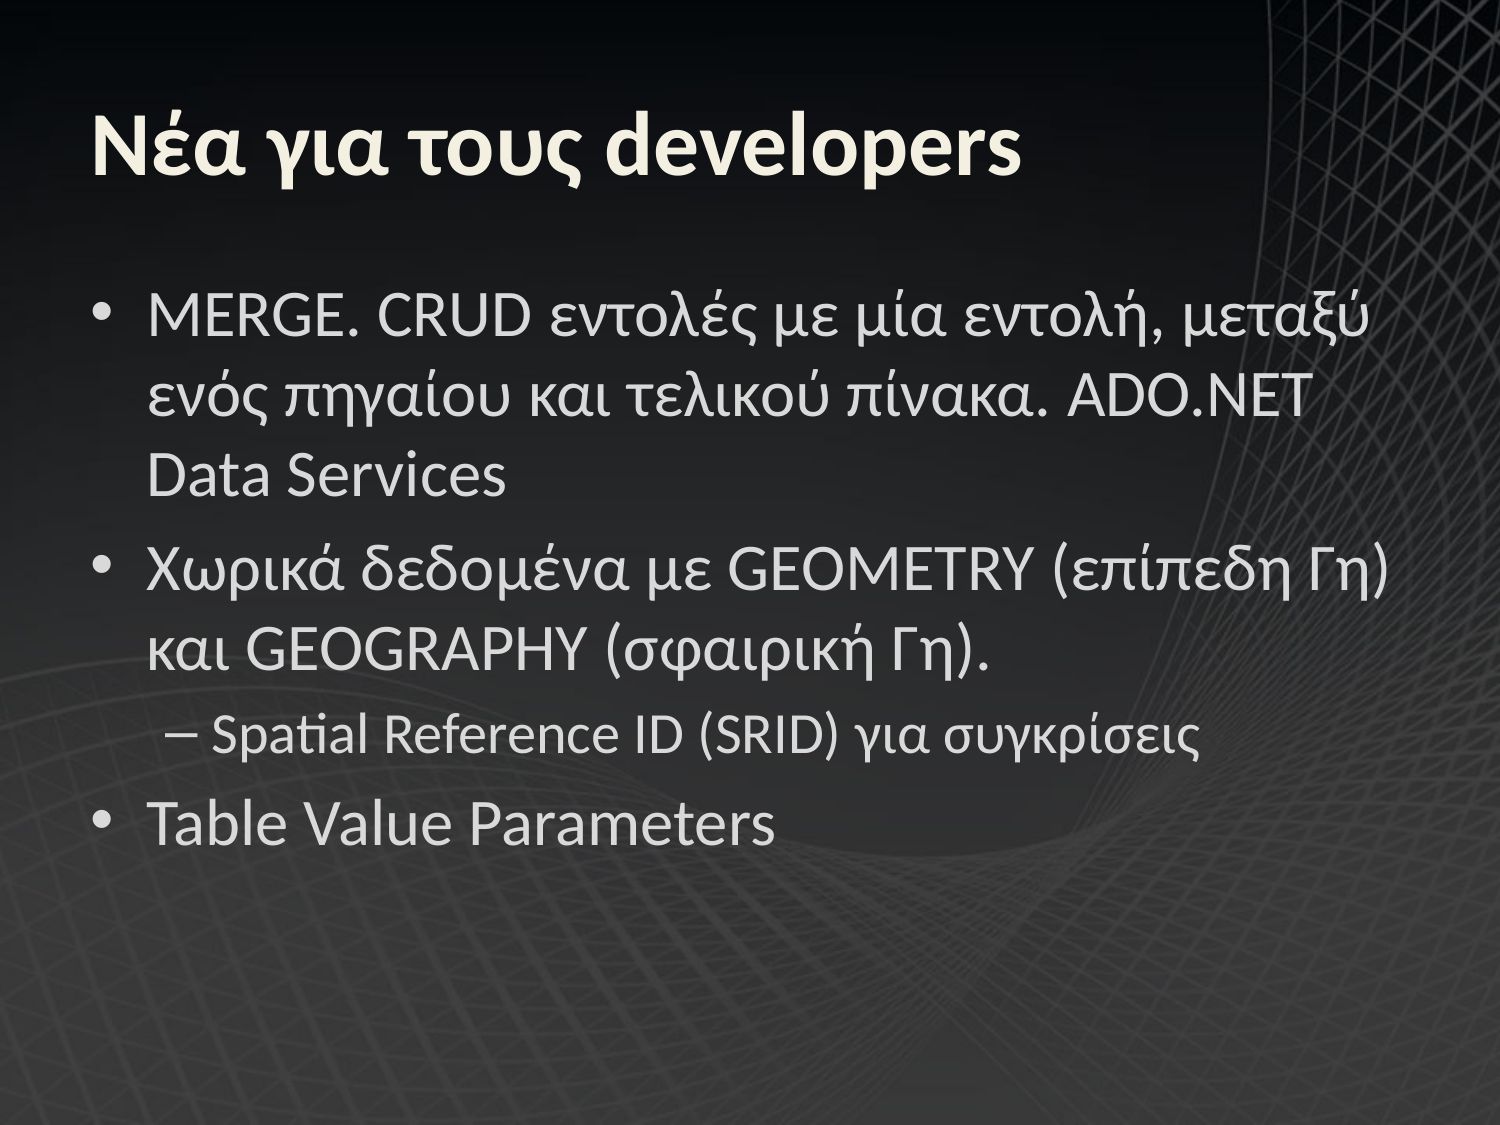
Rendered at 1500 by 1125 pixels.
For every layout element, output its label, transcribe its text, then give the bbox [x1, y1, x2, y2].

title Νέα για τους developers [75, 45, 1425, 233]
list MERGE. CRUD εντολές με μία εντολή, μεταξύ ενός πηγαίου και τελικού πίνακα. ADO.NET Data Services Χωρικά δεδομένα με GEOMETRY (επίπεδη Γη) και GEOGRAPHY (σφαιρική Γη). Spatial Reference ID (SRID) για συγκρίσεις Table Value Parameters [75, 262, 1425, 1005]
picture [0, 0, 1500, 1125]
